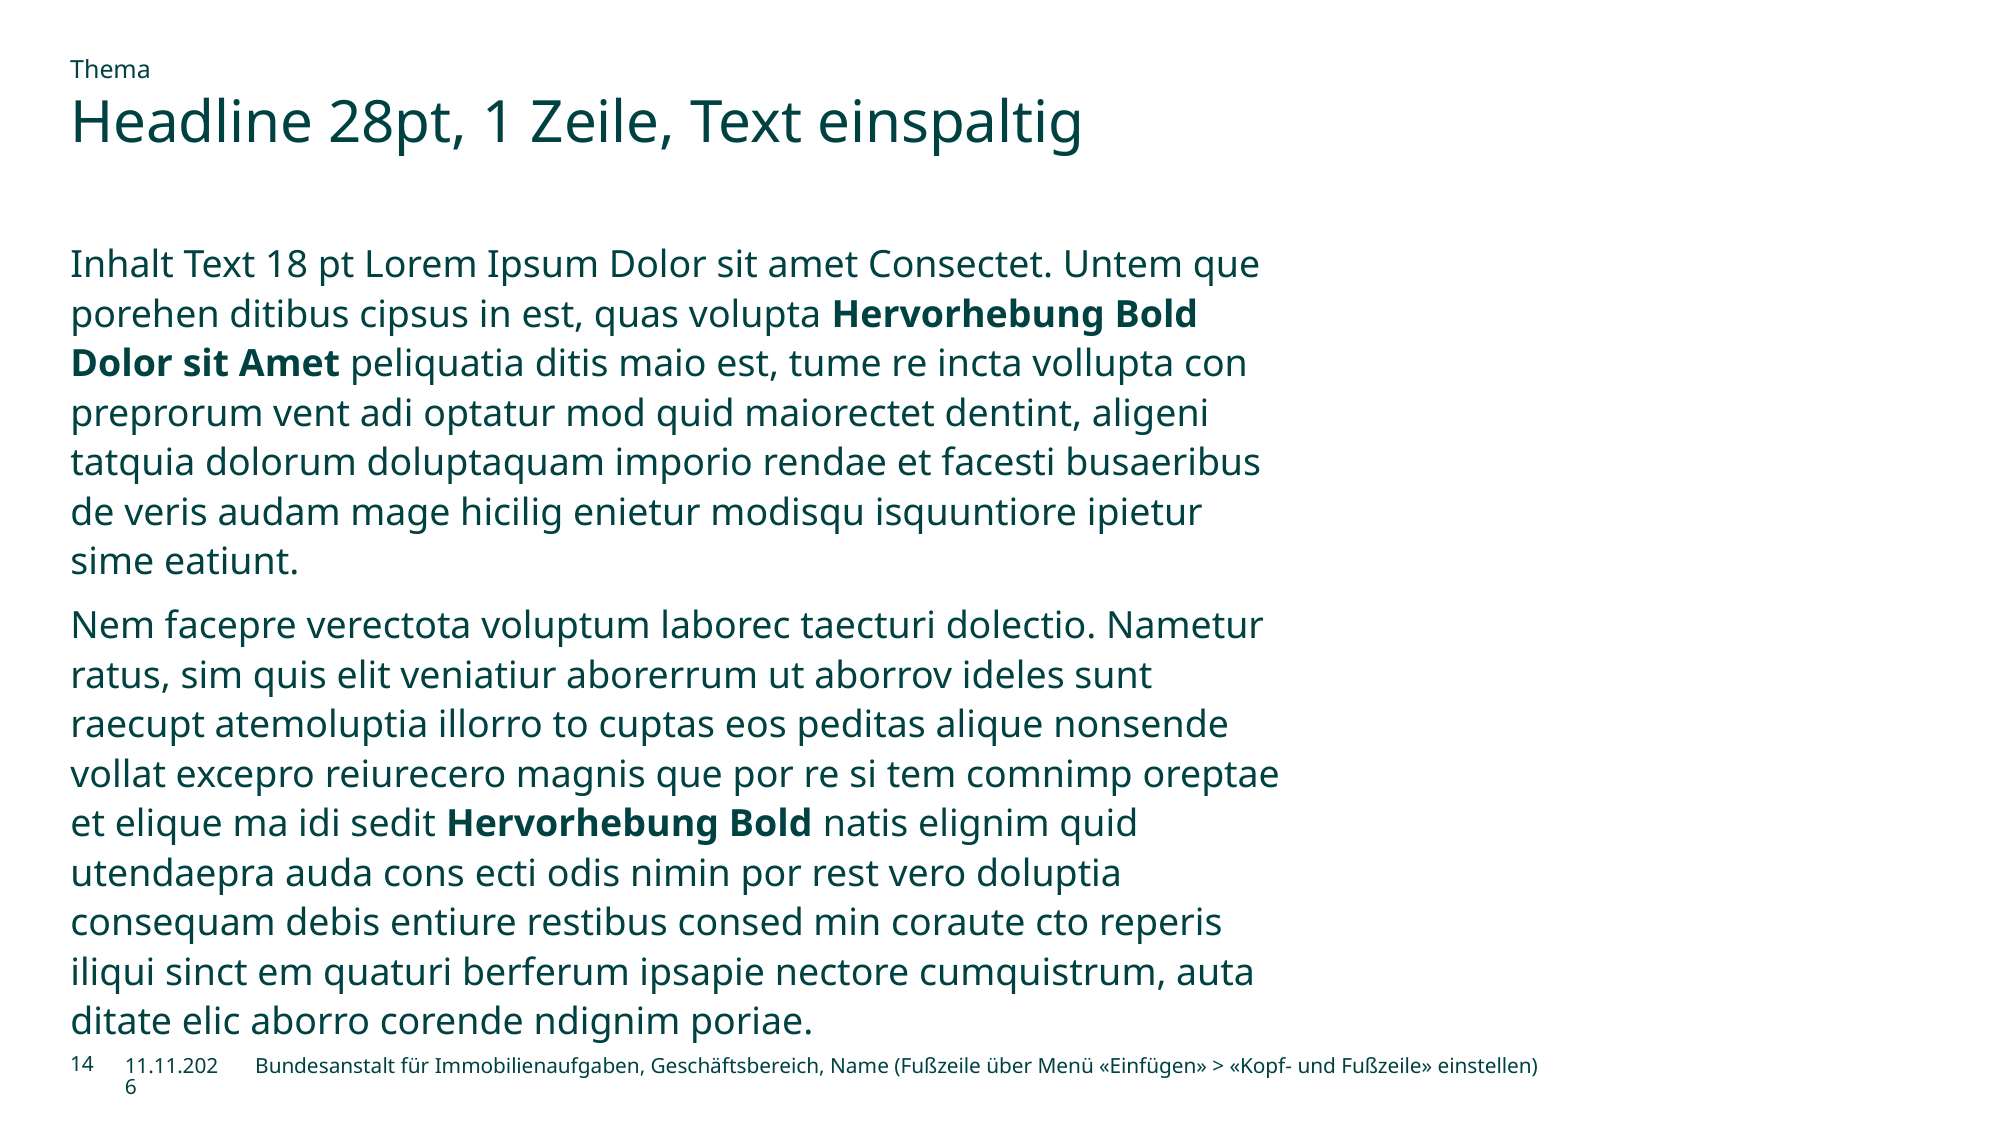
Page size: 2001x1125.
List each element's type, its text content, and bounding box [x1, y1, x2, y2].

list Thema [70, 50, 1887, 80]
footer Bundesanstalt für Immobilienaufgaben, Geschäftsbereich, Name (Fußzeile über Menü «Einfügen» > «Kopf- und Fußzeile» einstellen) [255, 1052, 1933, 1077]
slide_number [124, 1052, 226, 1077]
list Inhalt Text 18 pt Lorem Ipsum Dolor sit amet Consectet. Untem que porehen ditibus cipsus in est, quas volupta Hervorhebung Bold Dolor sit Amet peliquatia ditis maio est, tume re incta vollupta con preprorum vent adi optatur mod quid maiorectet dentint, aligeni tatquia dolorum doluptaquam imporio rendae et facesti busaeribus de veris audam mage hicilig enietur modisqu isquuntiore ipietur sime eatiunt. Nem facepre verectota voluptum laborec taecturi dolectio. Nametur ratus, sim quis elit veniatiur aborerrum ut aborrov ideles sunt raecupt atemoluptia illorro to cuptas eos peditas alique nonsende vollat excepro reiurecero magnis que por re si tem comnimp oreptae et elique ma idi sedit Hervorhebung Bold natis elignim quid utendaepra auda cons ecti odis nimin por rest vero doluptia consequam debis entiure restibus consed min coraute cto reperis iliqui sinct em quaturi berferum ipsapie nectore cumquistrum, auta ditate elic aborro corende ndignim poriae. [70, 235, 1286, 1034]
title Headline 28pt, 1 Zeile, Text einspaltig [70, 91, 1286, 234]
slide_number 14 [70, 1052, 118, 1077]
